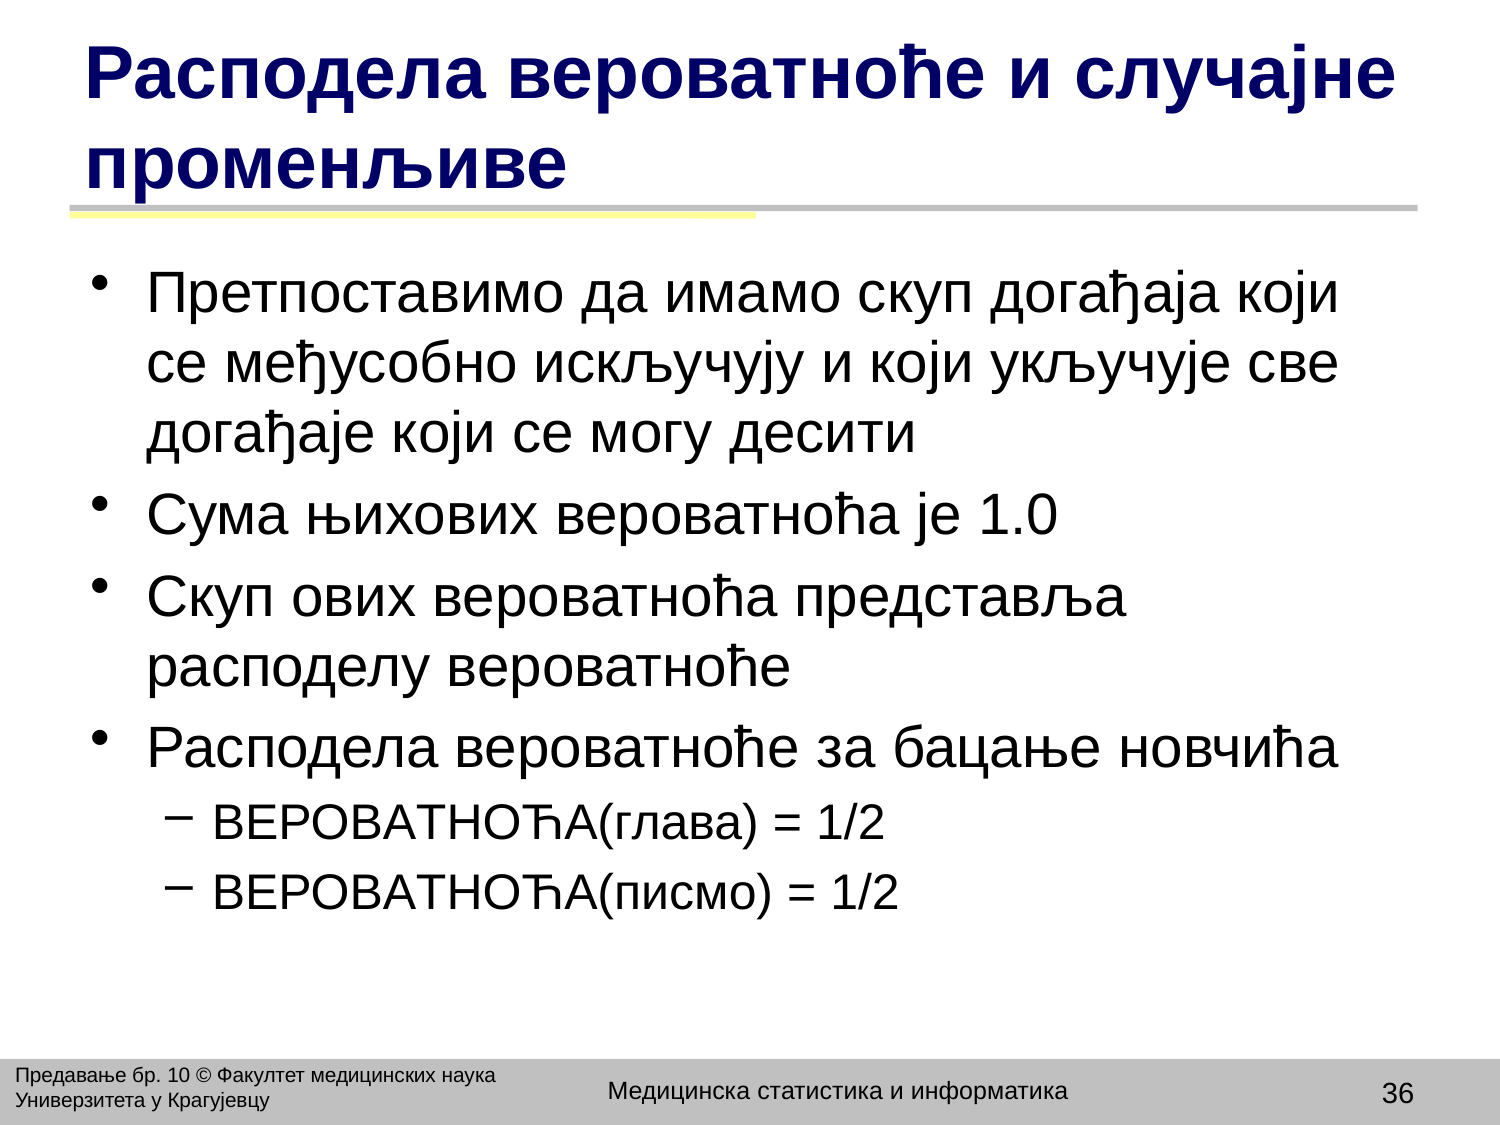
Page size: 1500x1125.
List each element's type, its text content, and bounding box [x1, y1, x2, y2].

slide_number Предавање бр. 10 © Факултет медицинских наука Универзитета у Крагујевцу [0, 1053, 626, 1108]
title Расподела вероватноће и случајне променљиве [69, 19, 1426, 208]
slide_number 36 [1175, 1066, 1430, 1125]
footer Медицинска статистика и информатика [512, 1066, 1165, 1125]
list Претпоставимо да имамо скуп догађаја који се међусобно искључују и који укључује све догађаје који се могу десити Сума њихових вероватноћа је 1.0 Скуп ових вероватноћа представља расподелу вероватноће Расподела вероватноће за бацање новчића ВЕРОВAТНОЋA(глава) = 1/2 ВЕРОВAТНОЋA(писмо) = 1/2 [74, 246, 1426, 1023]
